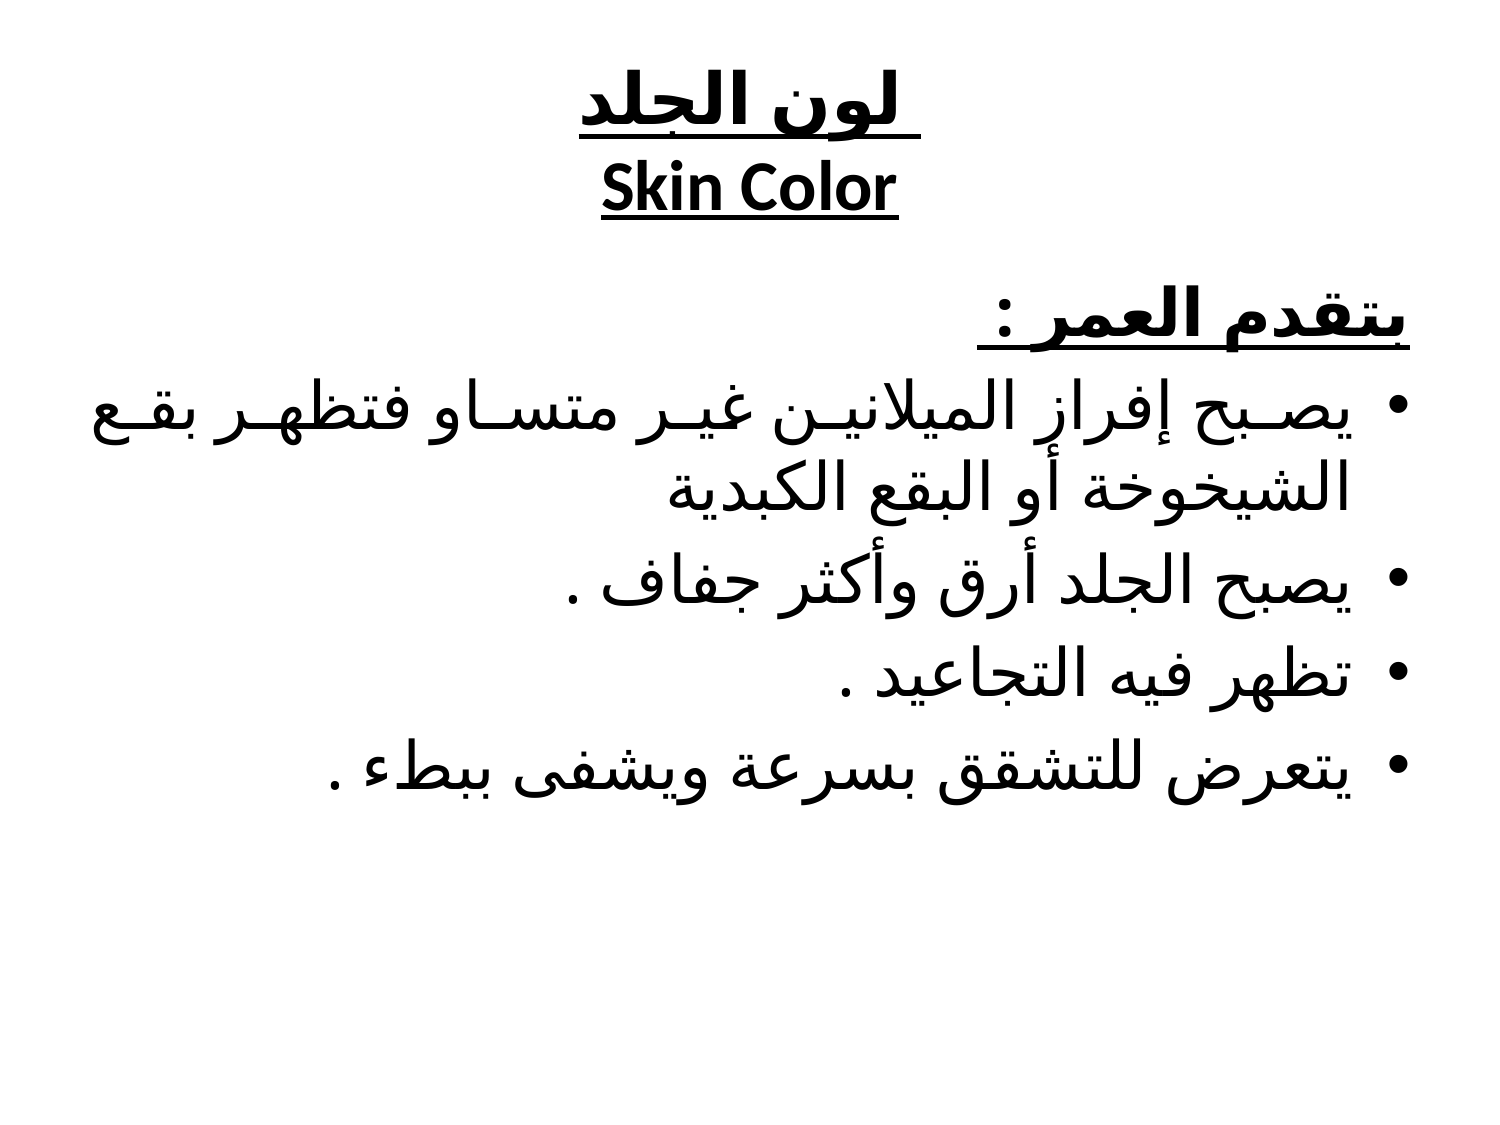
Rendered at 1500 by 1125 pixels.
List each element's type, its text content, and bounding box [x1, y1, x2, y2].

list بتقدم العمر : يصبح إفراز الميلانين غير متساو فتظهر بقع الشيخوخة أو البقع الكبدية يصبح الجلد أرق وأكثر جفاف . تظهر فيه التجاعيد . يتعرض للتشقق بسرعة ويشفى ببطء . [75, 262, 1425, 1005]
title لون الجلد Skin Color [75, 45, 1425, 233]
